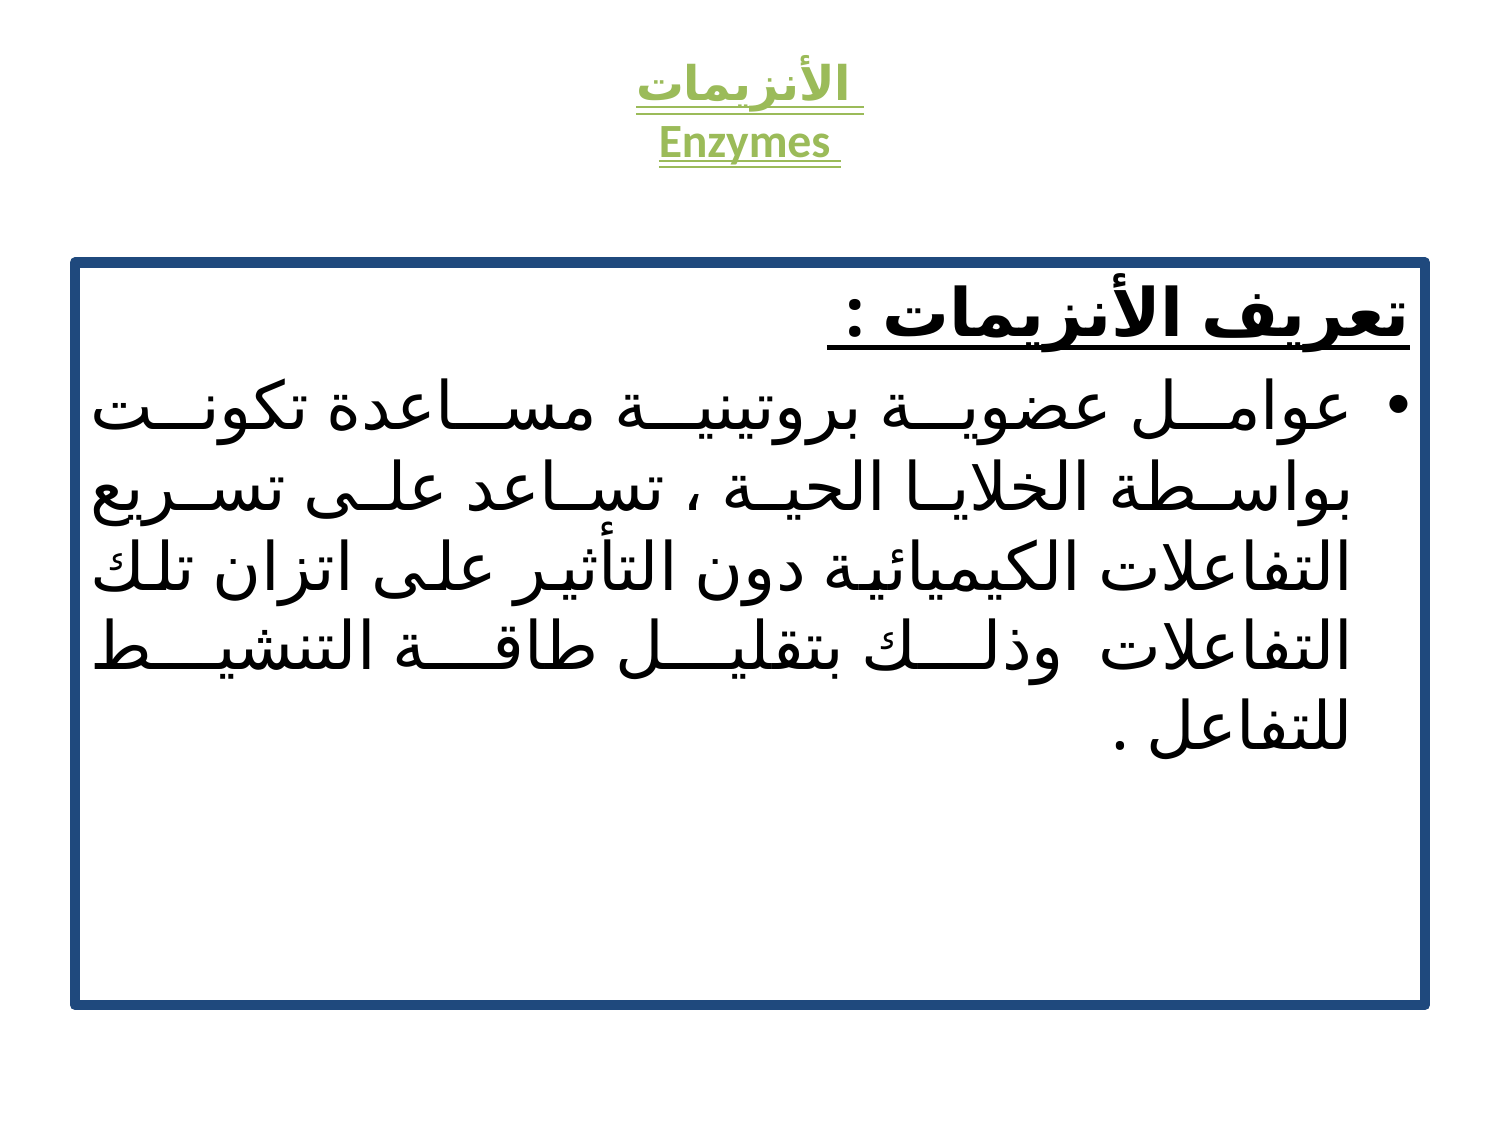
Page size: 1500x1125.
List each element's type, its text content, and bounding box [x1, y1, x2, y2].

list تعريف الأنزيمات : عوامل عضوية بروتينية مساعدة تكونت بواسطة الخلايا الحية ، تساعد على تسريع التفاعلات الكيميائية دون التأثير على اتزان تلك التفاعلات وذلك بتقليل طاقة التنشيط للتفاعل . [75, 262, 1425, 1005]
title الأنزيمات Enzymes [75, 45, 1425, 233]
